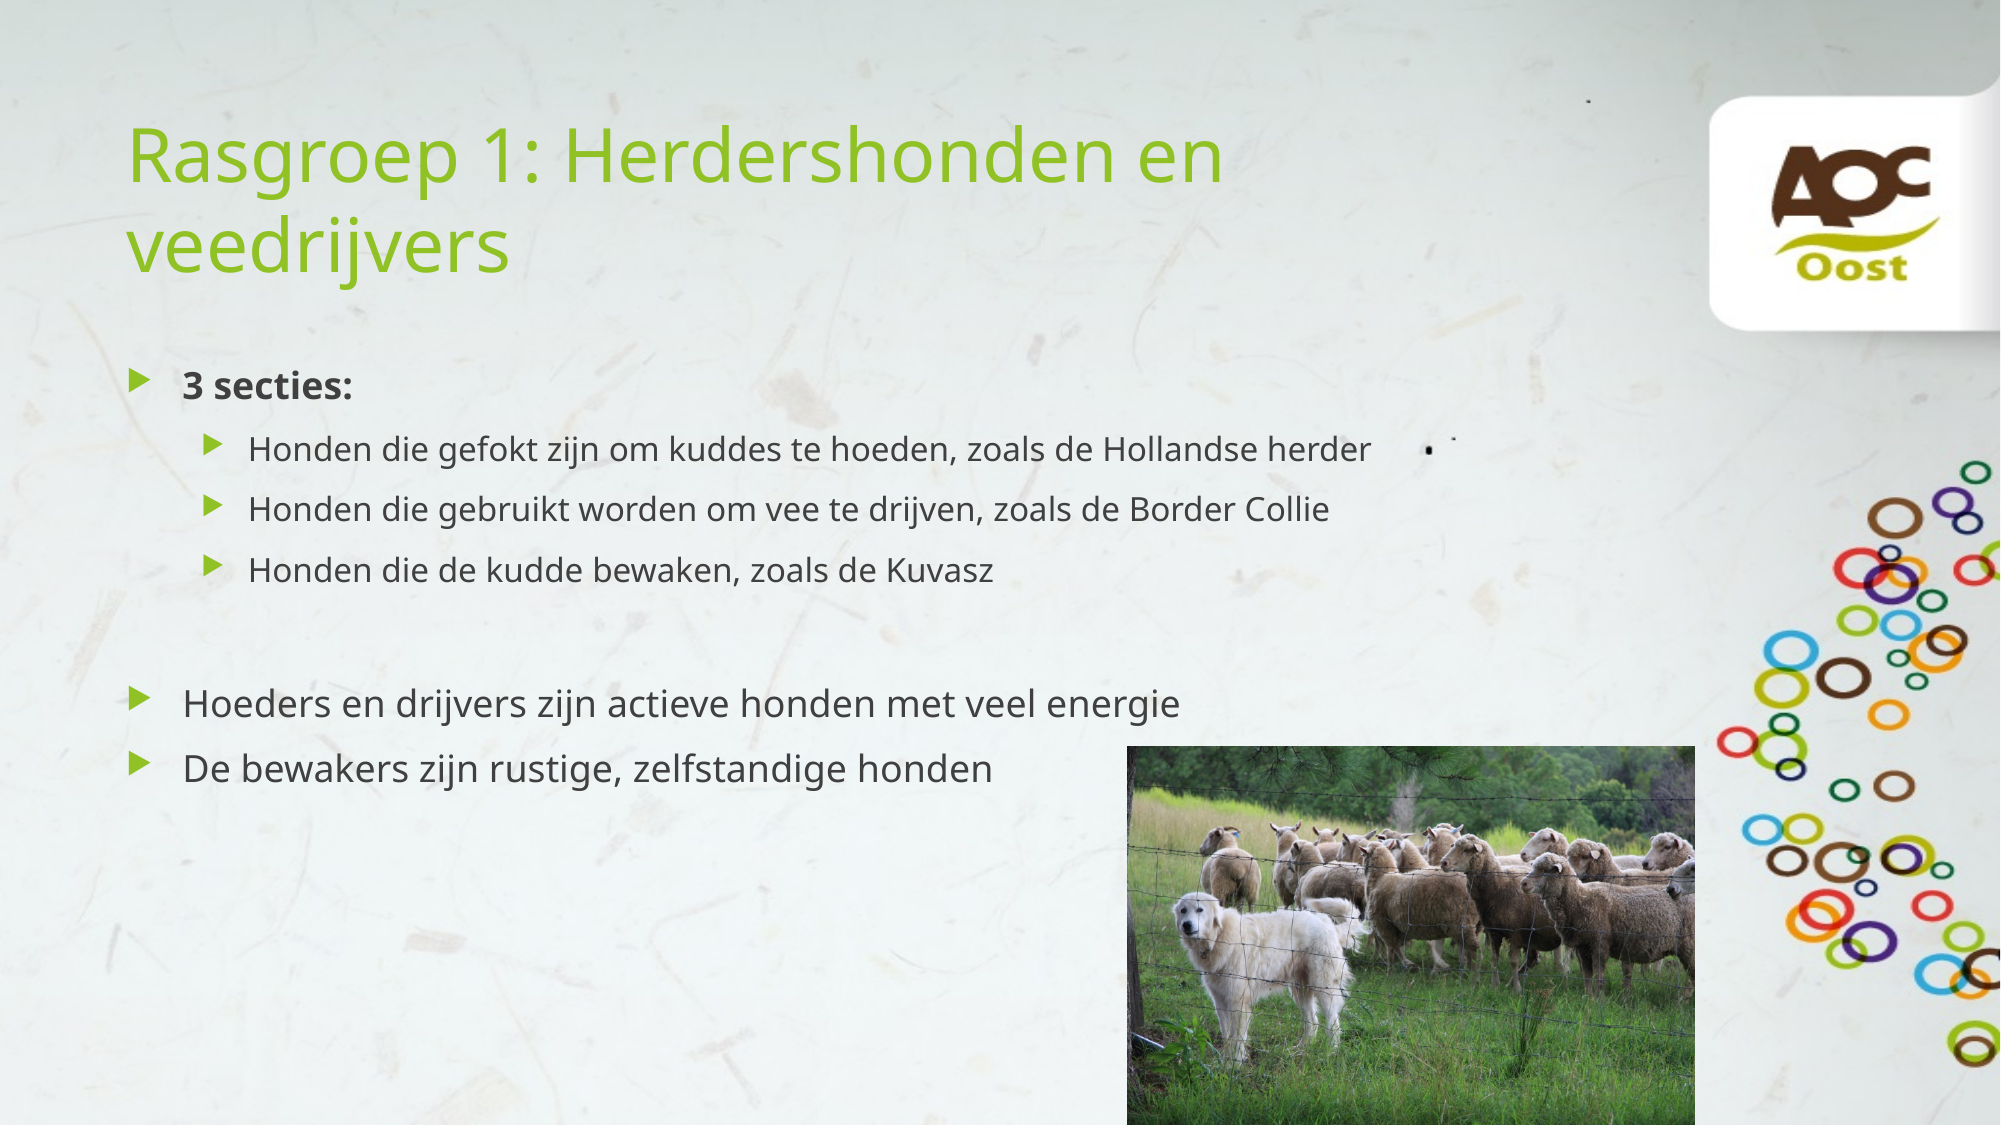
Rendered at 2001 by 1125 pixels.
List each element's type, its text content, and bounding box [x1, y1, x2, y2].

list 3 secties: Honden die gefokt zijn om kuddes te hoeden, zoals de Hollandse herder Honden die gebruikt worden om vee te drijven, zoals de Border Collie Honden die de kudde bewaken, zoals de Kuvasz Hoeders en drijvers zijn actieve honden met veel energie De bewakers zijn rustige, zelfstandige honden [111, 354, 1522, 992]
title Rasgroep 1: Herdershonden en veedrijvers [111, 99, 1522, 317]
picture [0, 0, 2001, 1125]
